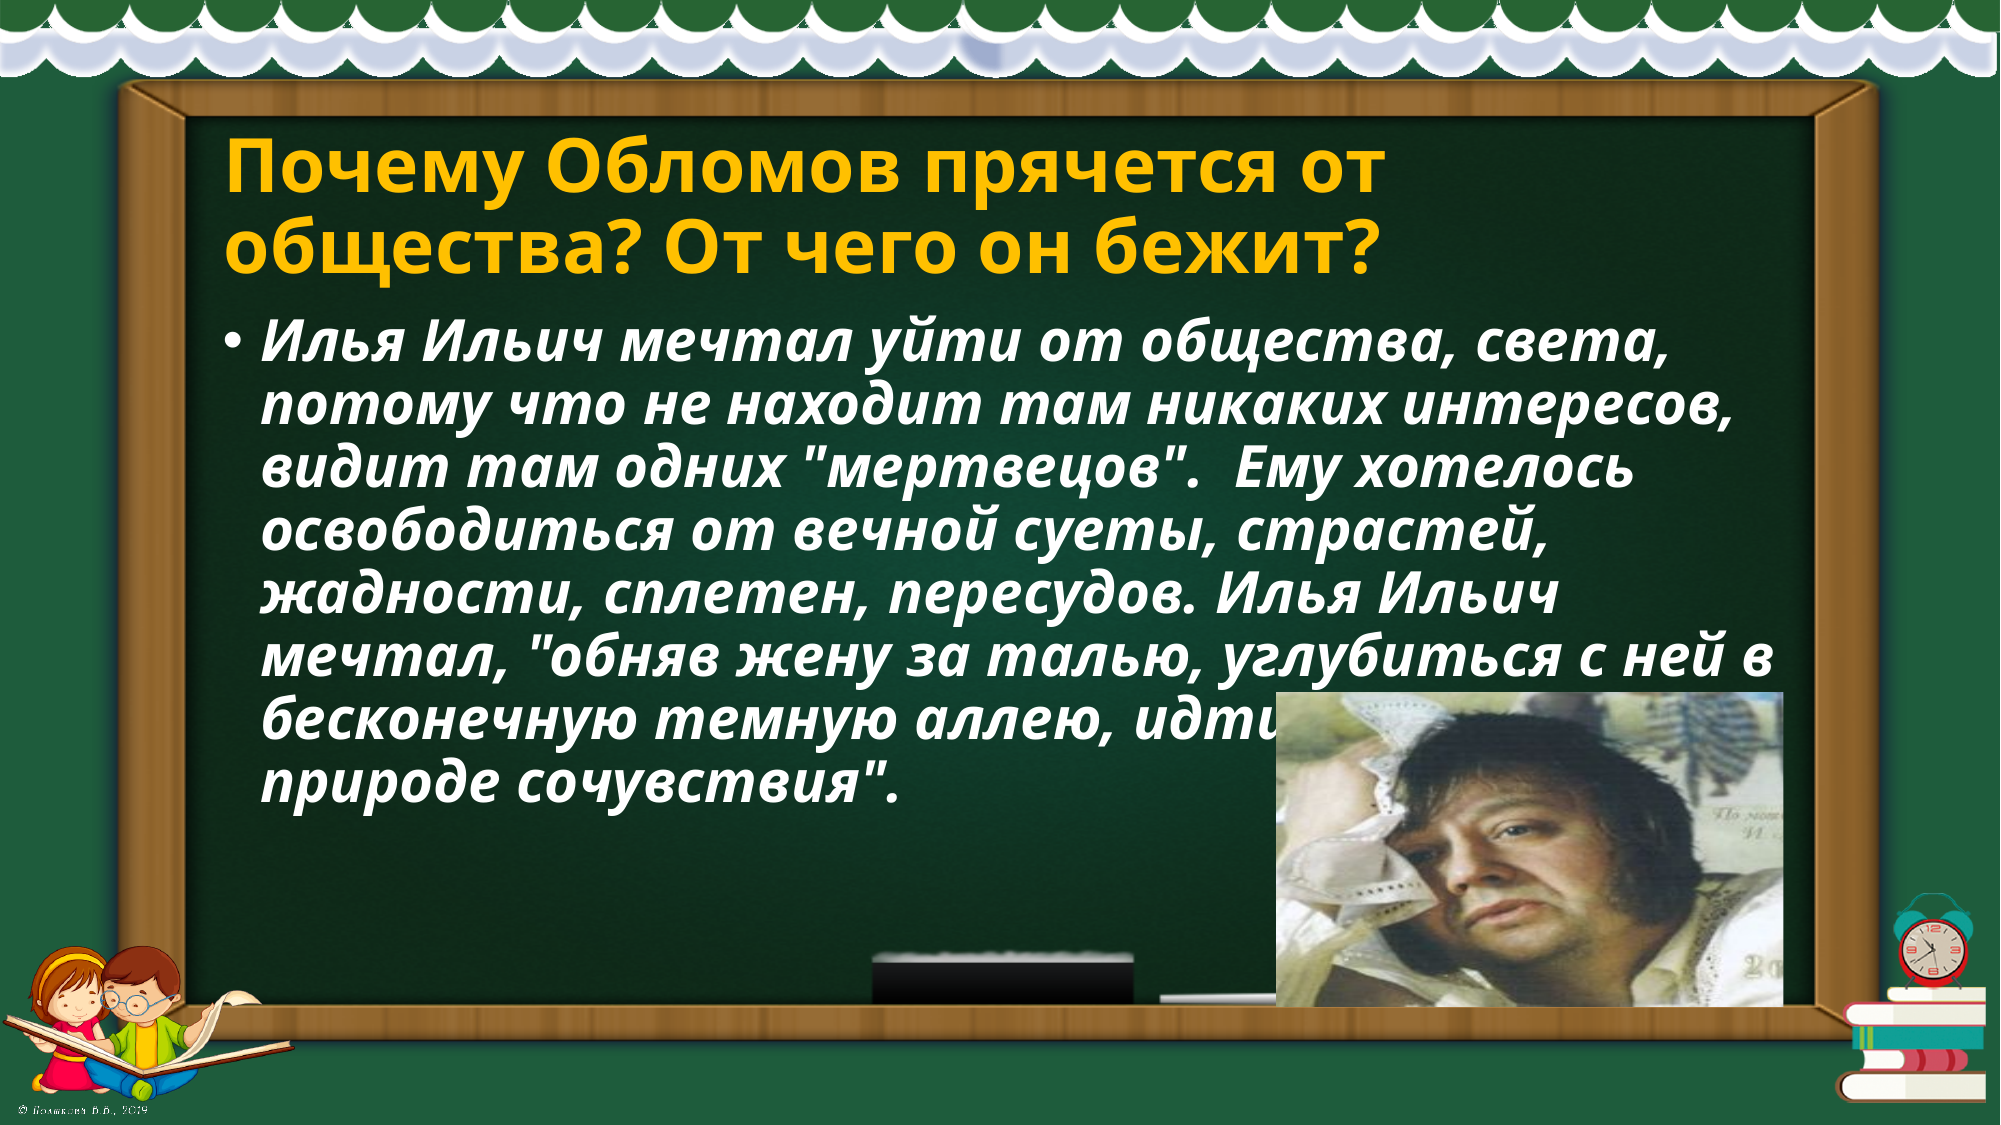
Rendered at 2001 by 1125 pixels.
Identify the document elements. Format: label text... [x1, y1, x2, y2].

picture [0, 0, 2000, 1125]
list Илья Ильич мечтал уйти от общества, света, потому что не находит там никаких интересов, видит там одних "мертвецов". Ему хотелось освободиться от вечной суеты, страстей, жадности, сплетен, пересудов. Илья Ильич мечтал, "обняв жену за талью, углубиться с ней в бесконечную темную аллею, идти с ней искать в природе сочувствия". [207, 303, 1792, 1009]
title Почему Обломов прячется от общества? От чего он бежит? [209, 123, 1796, 294]
